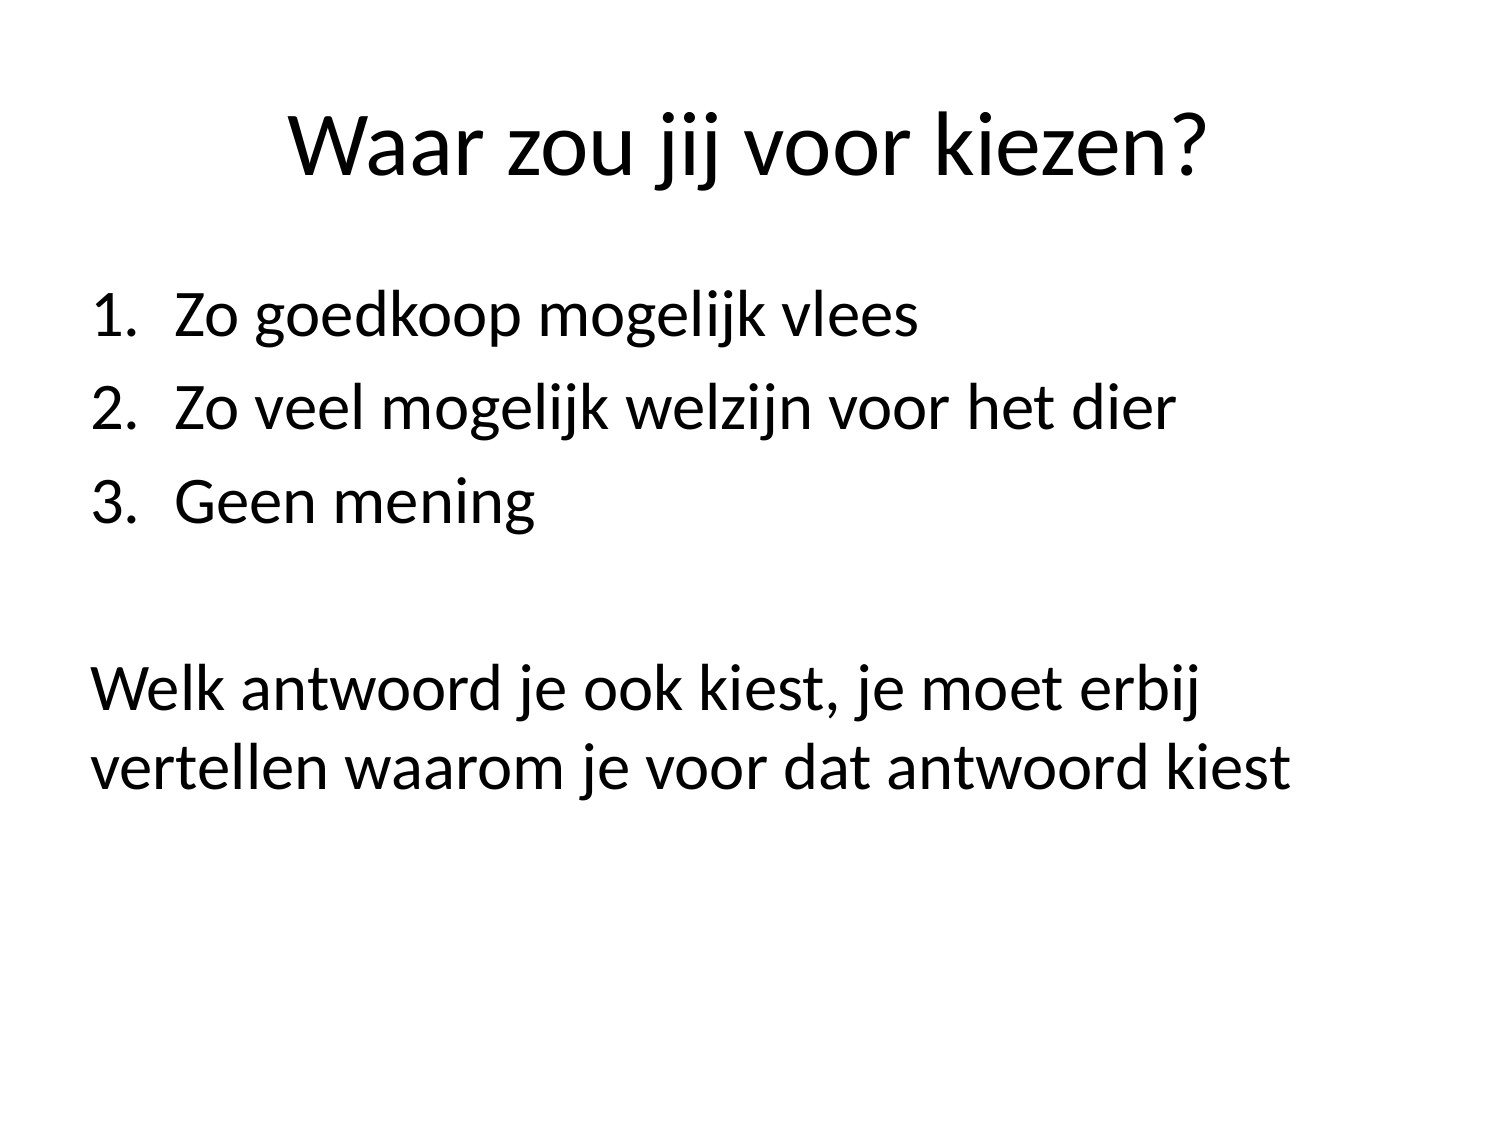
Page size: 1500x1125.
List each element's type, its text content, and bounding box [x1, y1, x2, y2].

list Zo goedkoop mogelijk vlees Zo veel mogelijk welzijn voor het dier Geen mening Welk antwoord je ook kiest, je moet erbij vertellen waarom je voor dat antwoord kiest [75, 262, 1425, 1005]
title Waar zou jij voor kiezen? [75, 45, 1425, 233]
